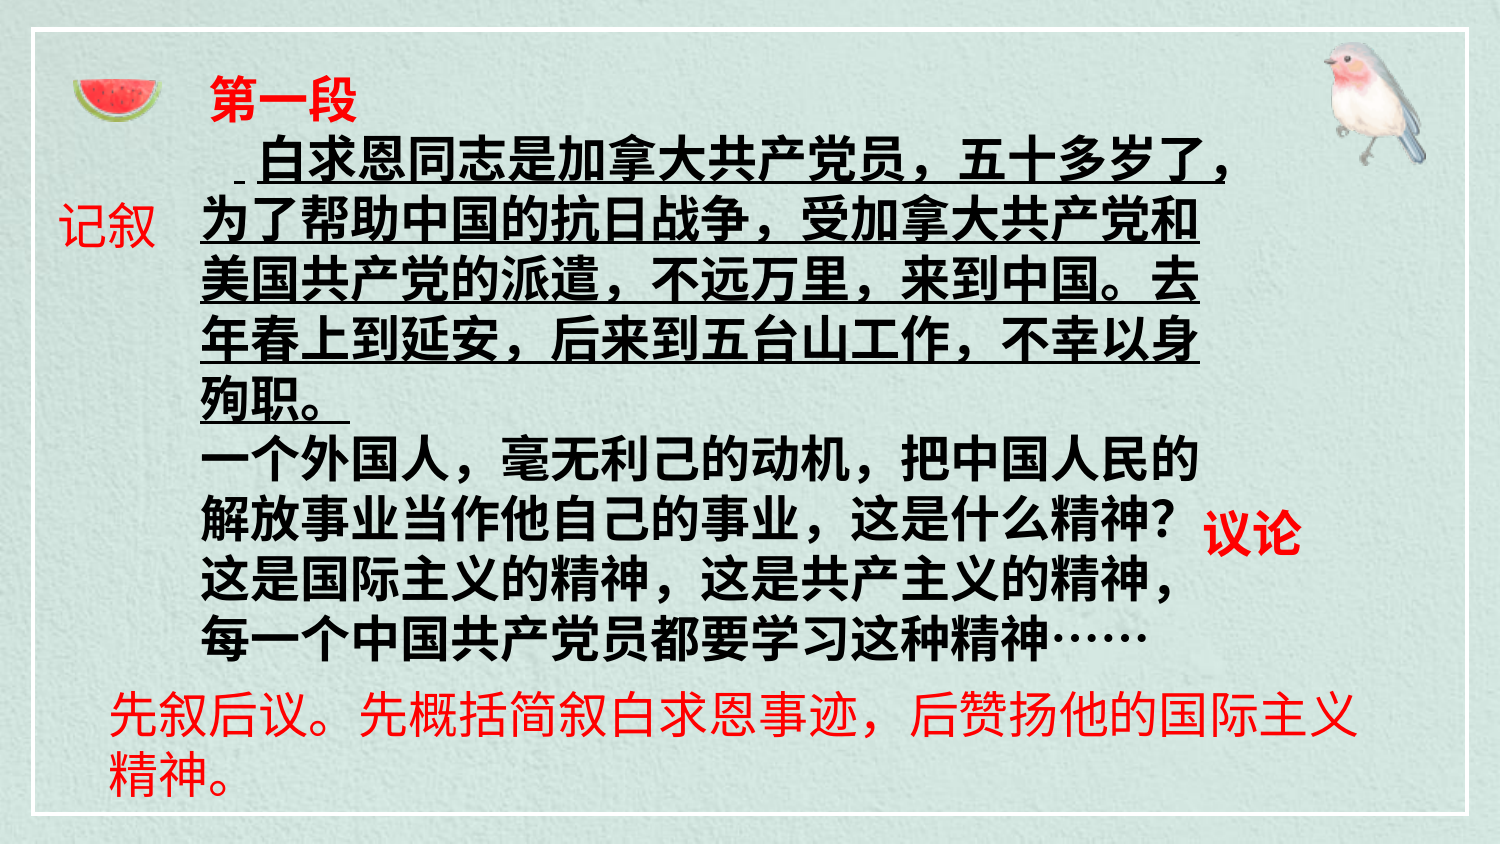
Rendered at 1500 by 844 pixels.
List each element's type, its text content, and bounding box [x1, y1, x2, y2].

text_box [32, 28, 1468, 815]
picture [1324, 42, 1426, 166]
text_box 记叙 [46, 188, 360, 260]
picture [0, 0, 1500, 844]
text_box 议论 [1191, 496, 1500, 568]
text_box 第一段 [197, 62, 511, 134]
picture [73, 79, 162, 122]
text_box 白求恩同志是加拿大共产党员，五十多岁了，为了帮助中国的抗日战争，受加拿大共产党和美国共产党的派遣，不远万里，来到中国。去年春上到延安，后来到五台山工作，不幸以身殉职。 一个外国人，毫无利己的动机，把中国人民的解放事业当作他自己的事业，这是什么精神？这是国际主义的精神，这是共产主义的精神，每一个中国共产党员都要学习这种精神…… [189, 121, 1237, 673]
text_box 先叙后议。先概括简叙白求恩事迹，后赞扬他的国际主义精神。 [97, 677, 1402, 809]
